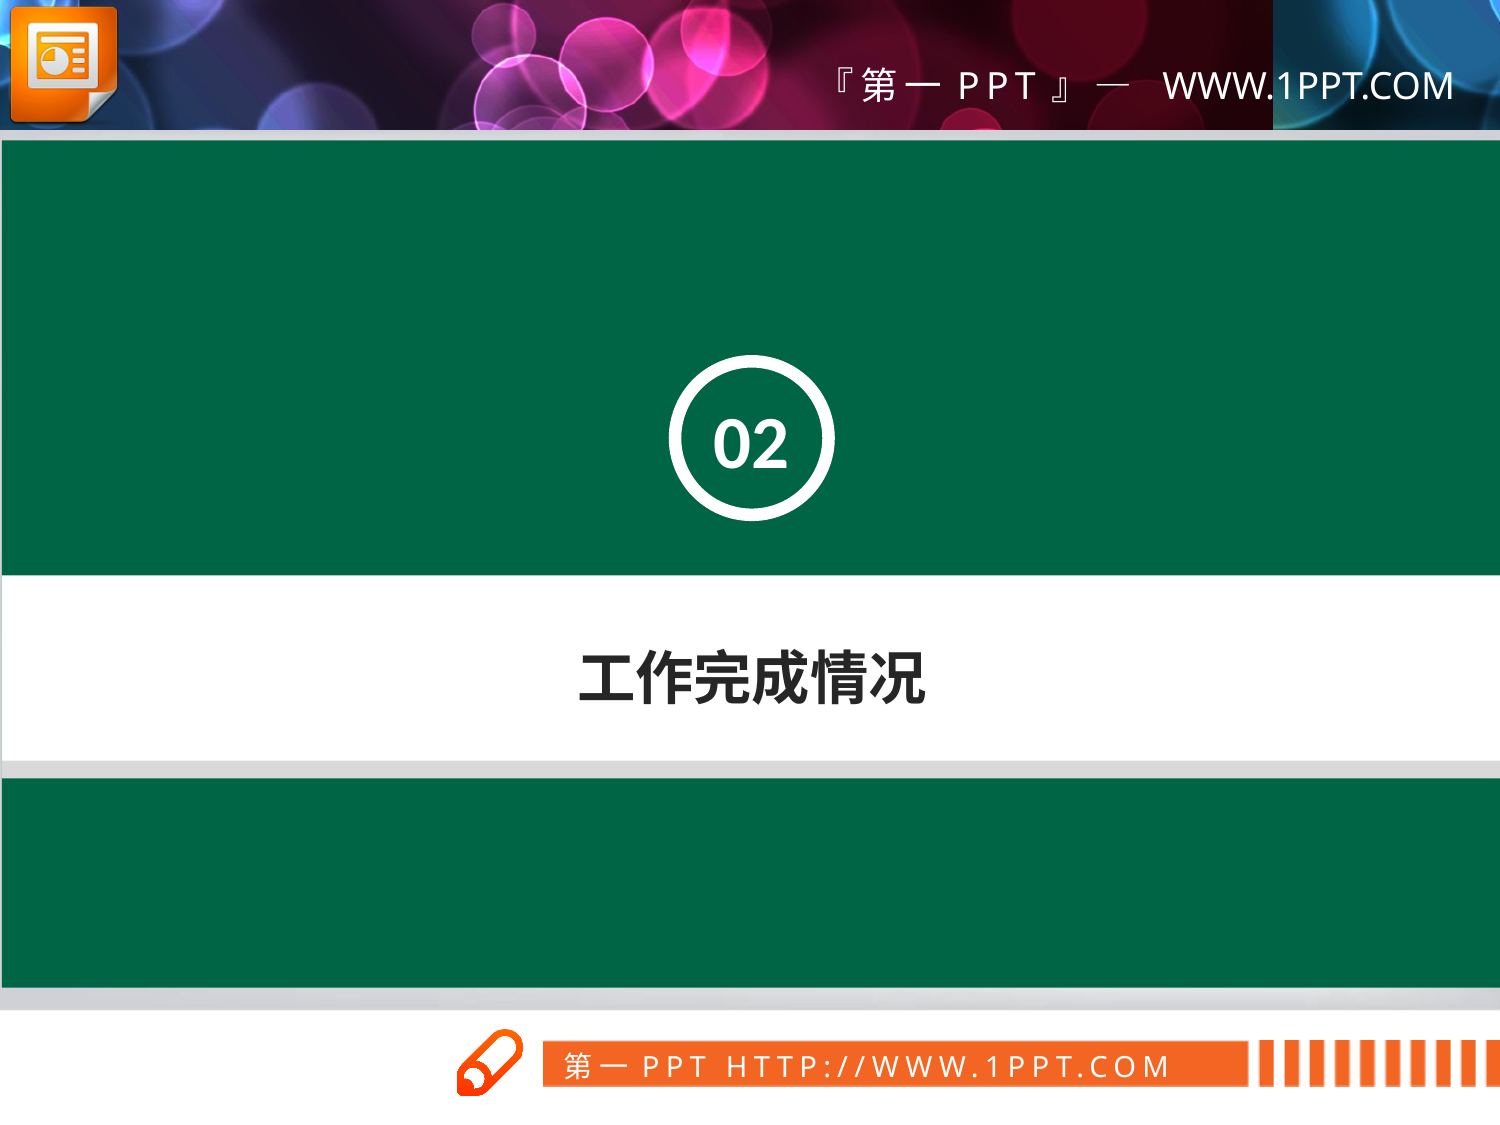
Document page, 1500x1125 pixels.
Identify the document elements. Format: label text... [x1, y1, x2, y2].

text_box 02 [672, 359, 831, 517]
text_box [0, 780, 1500, 990]
picture [543, 1040, 1500, 1087]
text_box [0, 759, 1500, 780]
picture [0, 990, 1500, 1012]
picture [0, 0, 1500, 138]
text_box [0, 138, 1500, 573]
text_box 工作完成情况 [432, 633, 1071, 719]
text_box [0, 573, 1500, 759]
